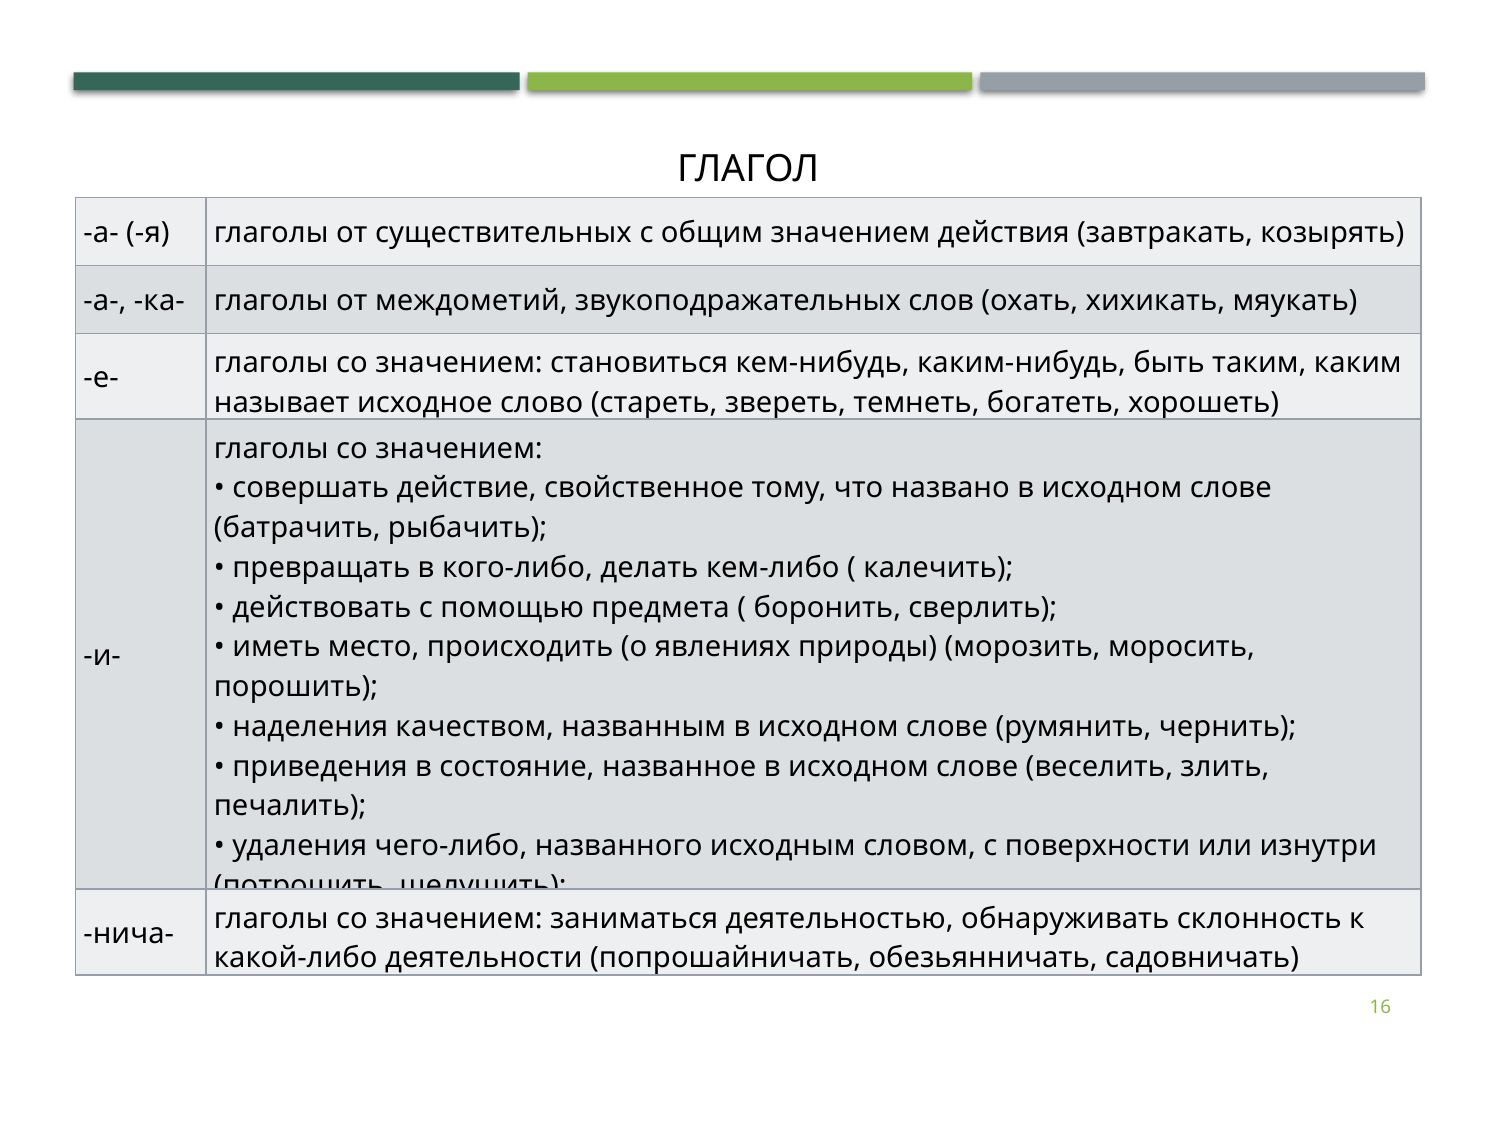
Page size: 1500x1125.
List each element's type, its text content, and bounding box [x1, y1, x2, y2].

text_box ГЛАГОЛ [75, 136, 1421, 197]
table_cell глаголы со значением: заниматься деятельностью, обнаруживать склонность к какой-либо деятельности (попрошайничать, обезьянничать, садовничать) [207, 890, 1420, 974]
table_cell глаголы со значением: становиться кем-нибудь, каким-нибудь, быть таким, каким называет исходное слово (стареть, звереть, темнеть, богатеть, хорошеть) [207, 334, 1420, 418]
table_cell -е- [76, 334, 205, 418]
table_cell глаголы со значением: • совершать действие, свойственное тому, что названо в исходном слове (батрачить, рыбачить); • превращать в кого-либо, делать кем-либо ( калечить); • действовать с помощью предмета ( боронить, сверлить); • иметь место, происходить (о явлениях природы) (морозить, моросить, порошить); • наделения качеством, названным в исходном слове (румянить, чернить); • приведения в состояние, названное в исходном слове (веселить, злить, печалить); • удаления чего-либо, названного исходным словом, с поверхности или изнутри (потрошить, шелушить); • действия или признака, названного в исходном слове (хитрить, пружинить); [207, 420, 1420, 888]
table_header -а- (-я) [76, 198, 205, 265]
slide_number 16 [1279, 977, 1406, 1037]
table_header глаголы от существительных с общим значением действия (завтракать, козырять) [207, 198, 1420, 265]
table_cell -и- [76, 420, 205, 888]
table_cell глаголы от междометий, звукоподражательных слов (охать, хихикать, мяукать) [207, 266, 1420, 333]
table_cell -нича- [76, 890, 205, 974]
table_cell -а-, -ка- [76, 266, 205, 333]
